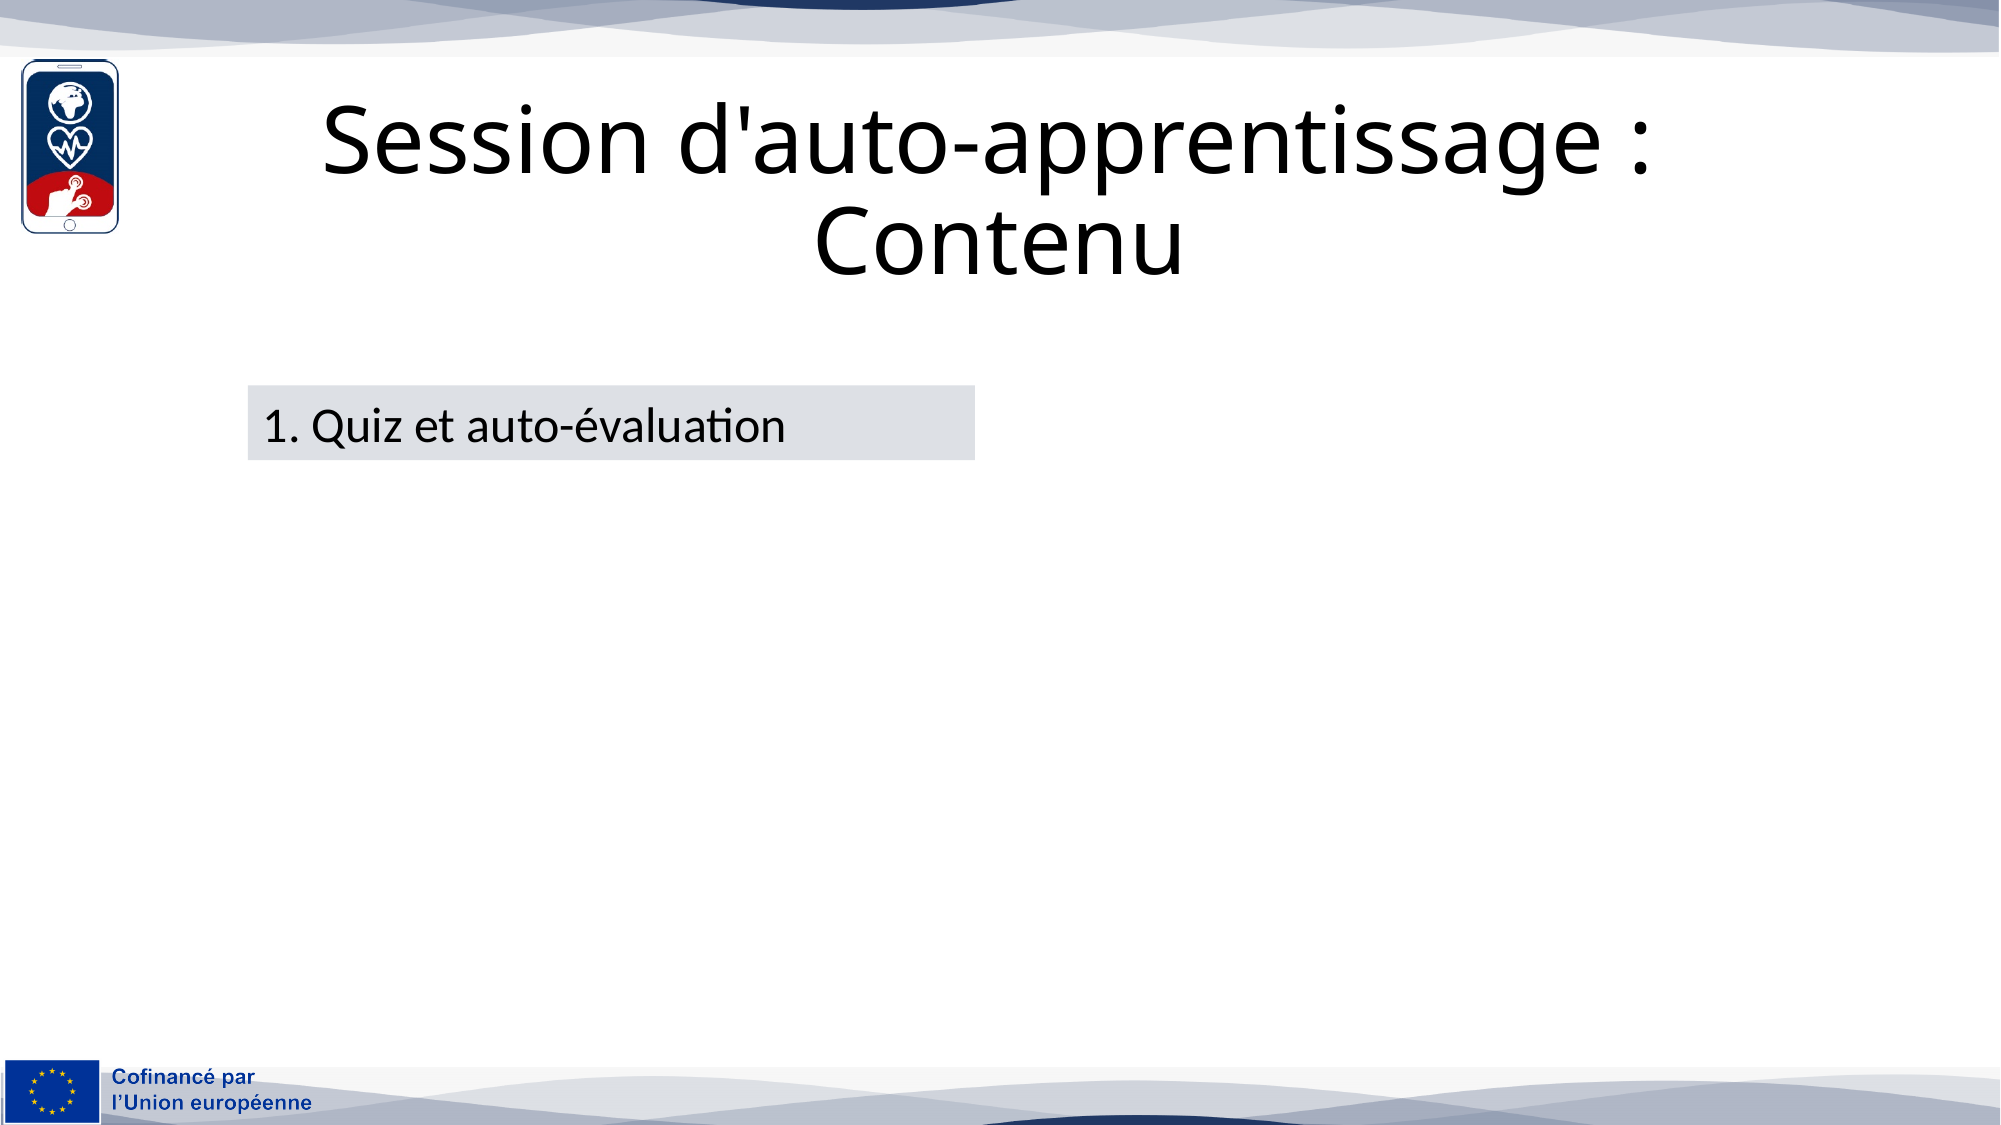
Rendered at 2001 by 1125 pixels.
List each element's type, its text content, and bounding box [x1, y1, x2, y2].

picture [0, 0, 1999, 57]
picture [0, 1055, 2001, 1125]
picture [21, 59, 119, 234]
title Session d'auto-apprentissage : Contenu [137, 84, 1863, 303]
text_box 1. Quiz et auto-évaluation [247, 385, 975, 461]
